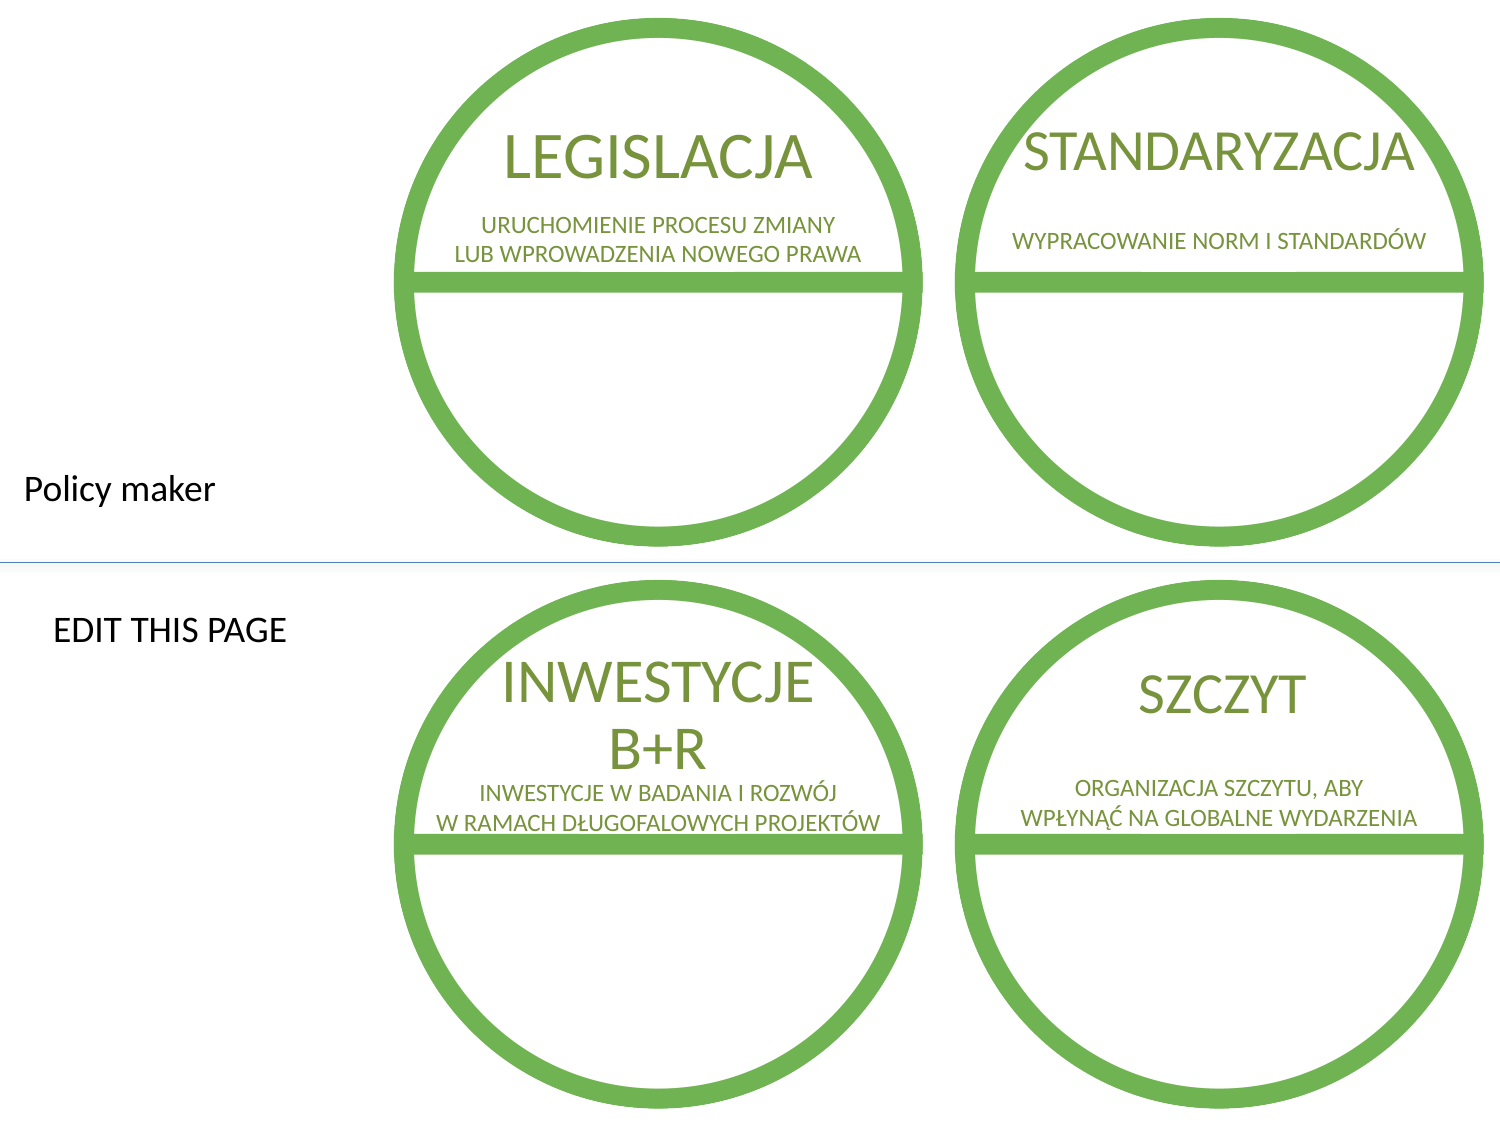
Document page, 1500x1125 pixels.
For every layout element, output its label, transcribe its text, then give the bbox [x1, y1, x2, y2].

text_box EDIT THIS PAGE [38, 597, 303, 657]
text_box Policy maker [9, 456, 231, 517]
picture [377, 1, 1500, 1125]
